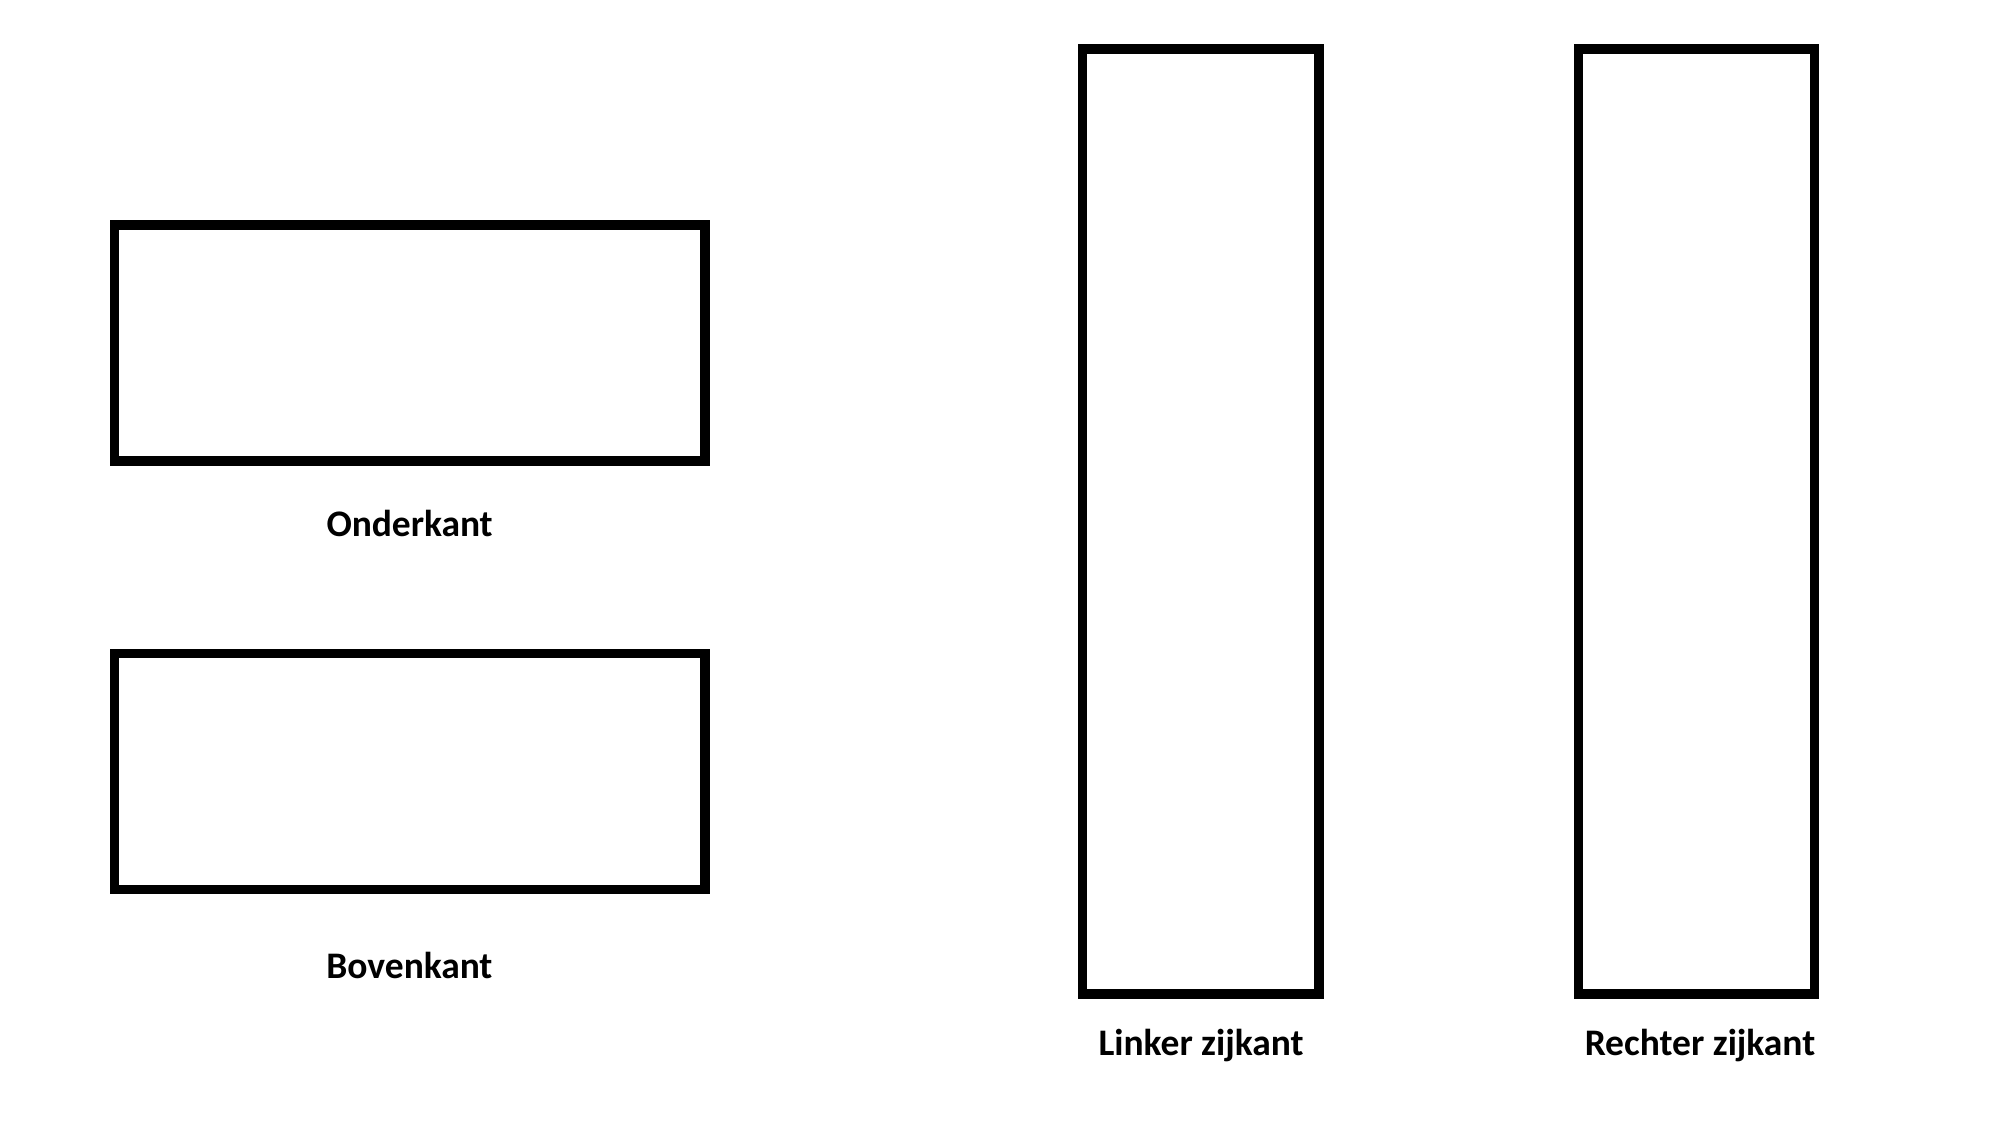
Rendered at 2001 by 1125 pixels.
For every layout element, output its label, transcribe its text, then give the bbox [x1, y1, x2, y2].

text_box [1082, 48, 1320, 995]
text_box Onderkant [311, 491, 508, 551]
text_box Linker zijkant [1083, 1010, 1319, 1071]
text_box [1577, 48, 1816, 995]
text_box [113, 653, 706, 891]
text_box Bovenkant [311, 933, 508, 994]
text_box [113, 224, 706, 462]
text_box Rechter zijkant [1569, 1010, 1831, 1071]
